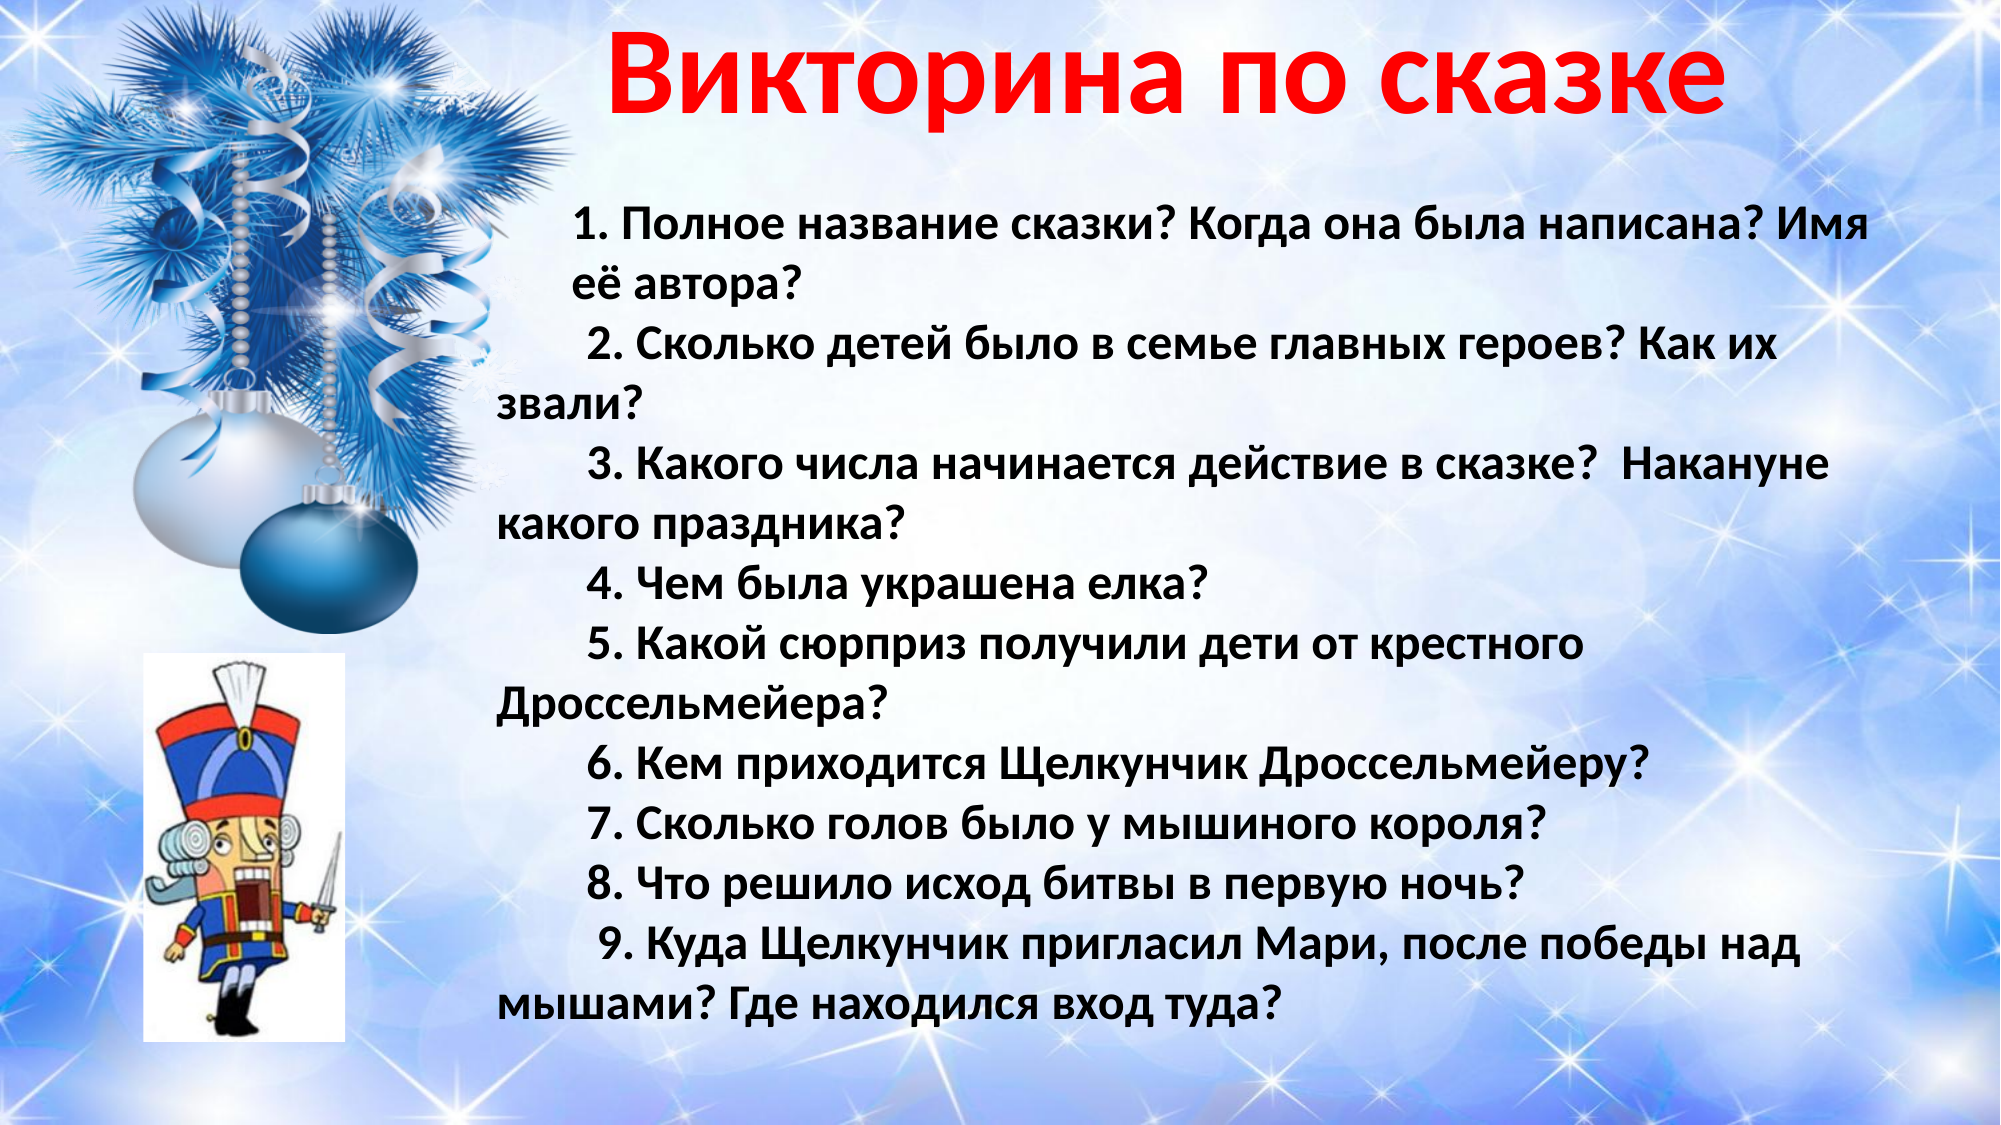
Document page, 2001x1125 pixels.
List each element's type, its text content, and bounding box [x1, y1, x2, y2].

text_box Викторина по сказке [511, 0, 1824, 146]
picture [0, 0, 2000, 1125]
text_box 1. Полное название сказки? Когда она была написана? Имя её автора? 2. Сколько детей было в семье главных героев? Как их звали? 3. Какого числа начинается действие в сказке? Накануне какого праздника? 4. Чем была украшена елка? 5. Какой сюрприз получили дети от крестного Дроссельмейера? 6. Кем приходится Щелкунчик Дроссельмейеру? 7. Сколько голов было у мышиного короля? 8. Что решило исход битвы в первую ночь? 9. Куда Щелкунчик пригласил Мари, после победы над мышами? Где находился вход туда? [484, 182, 1938, 1037]
